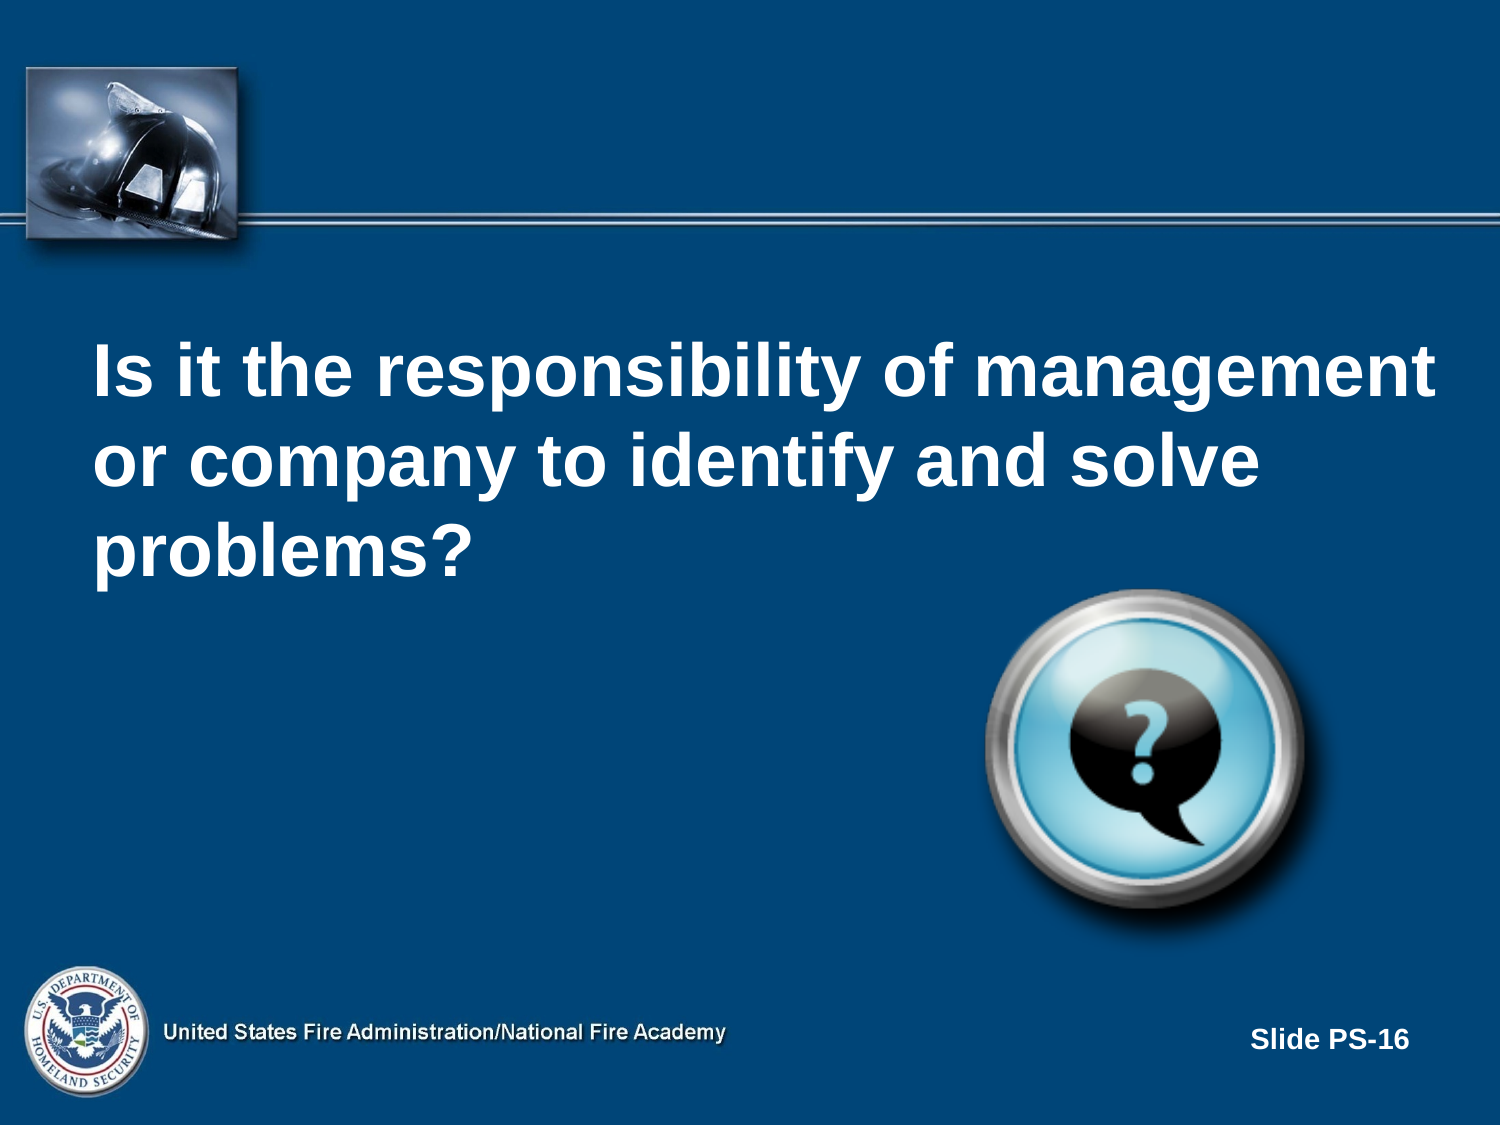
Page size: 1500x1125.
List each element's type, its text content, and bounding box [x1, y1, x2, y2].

list Is it the responsibility of management or company to identify and solve problems? [77, 314, 1459, 953]
picture [0, 0, 1500, 1125]
slide_number Slide PS-16 [1074, 1012, 1426, 1091]
